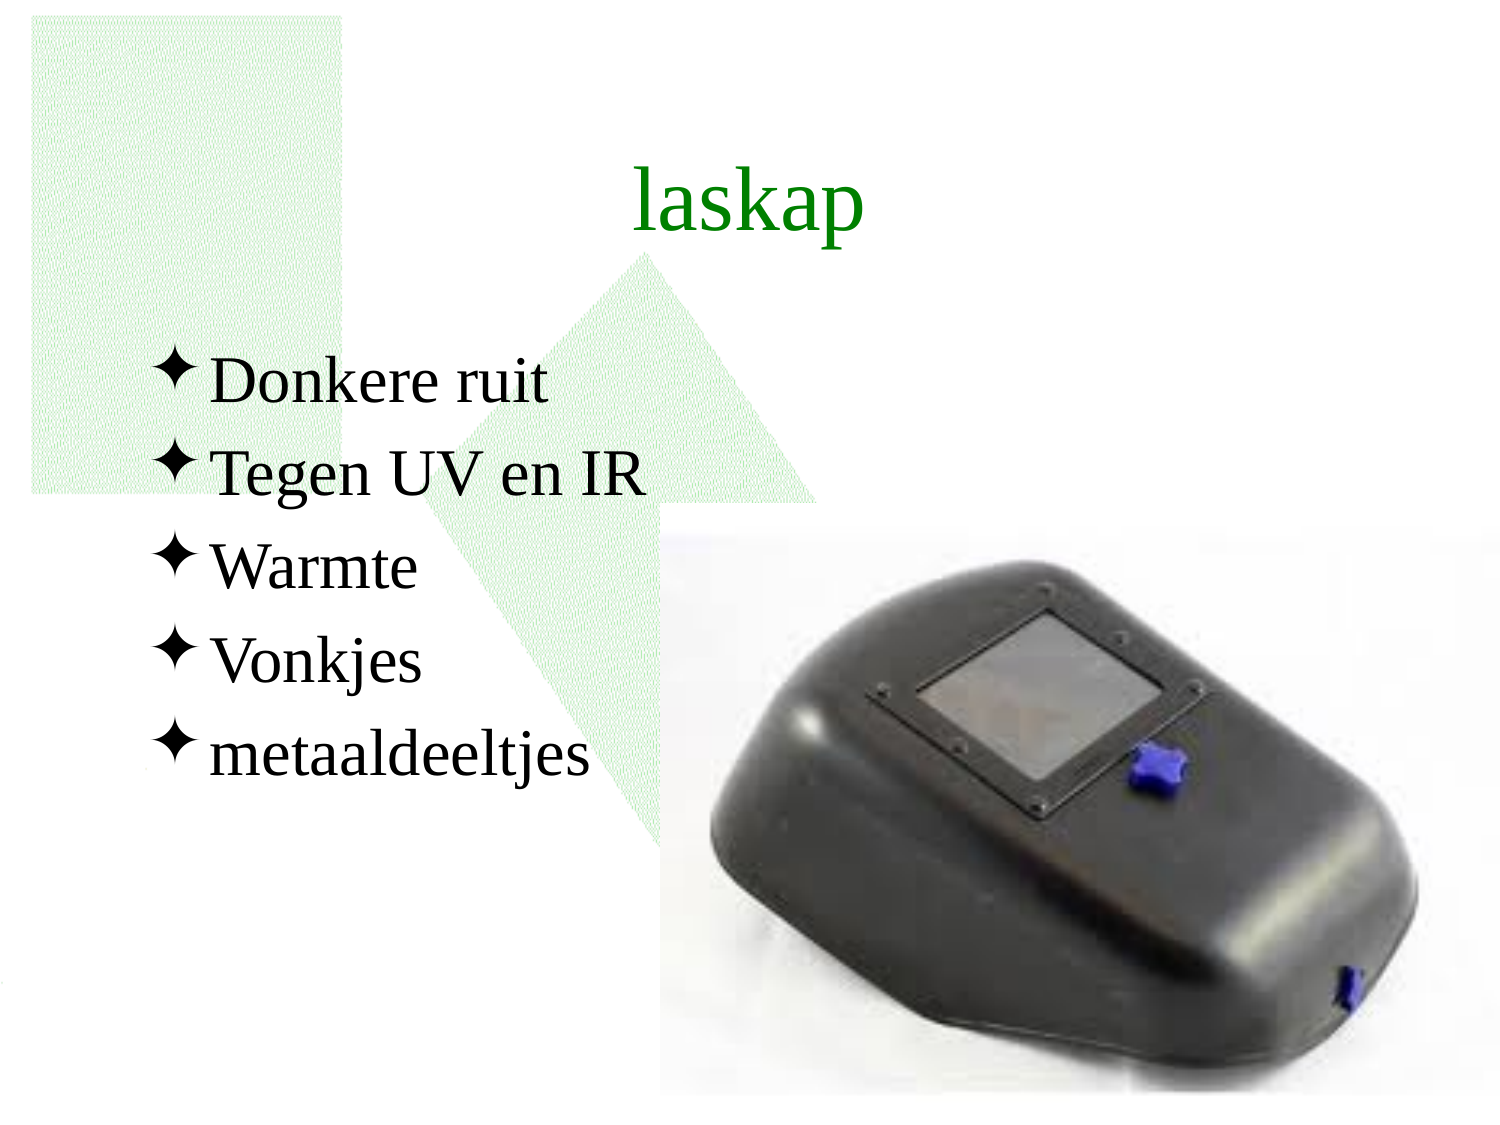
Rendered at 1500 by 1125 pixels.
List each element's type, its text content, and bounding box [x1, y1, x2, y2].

picture [0, 0, 1500, 1125]
list Donkere ruit Tegen UV en IR Warmte Vonkjes metaaldeeltjes [116, 327, 1392, 1004]
title laskap [112, 99, 1388, 288]
